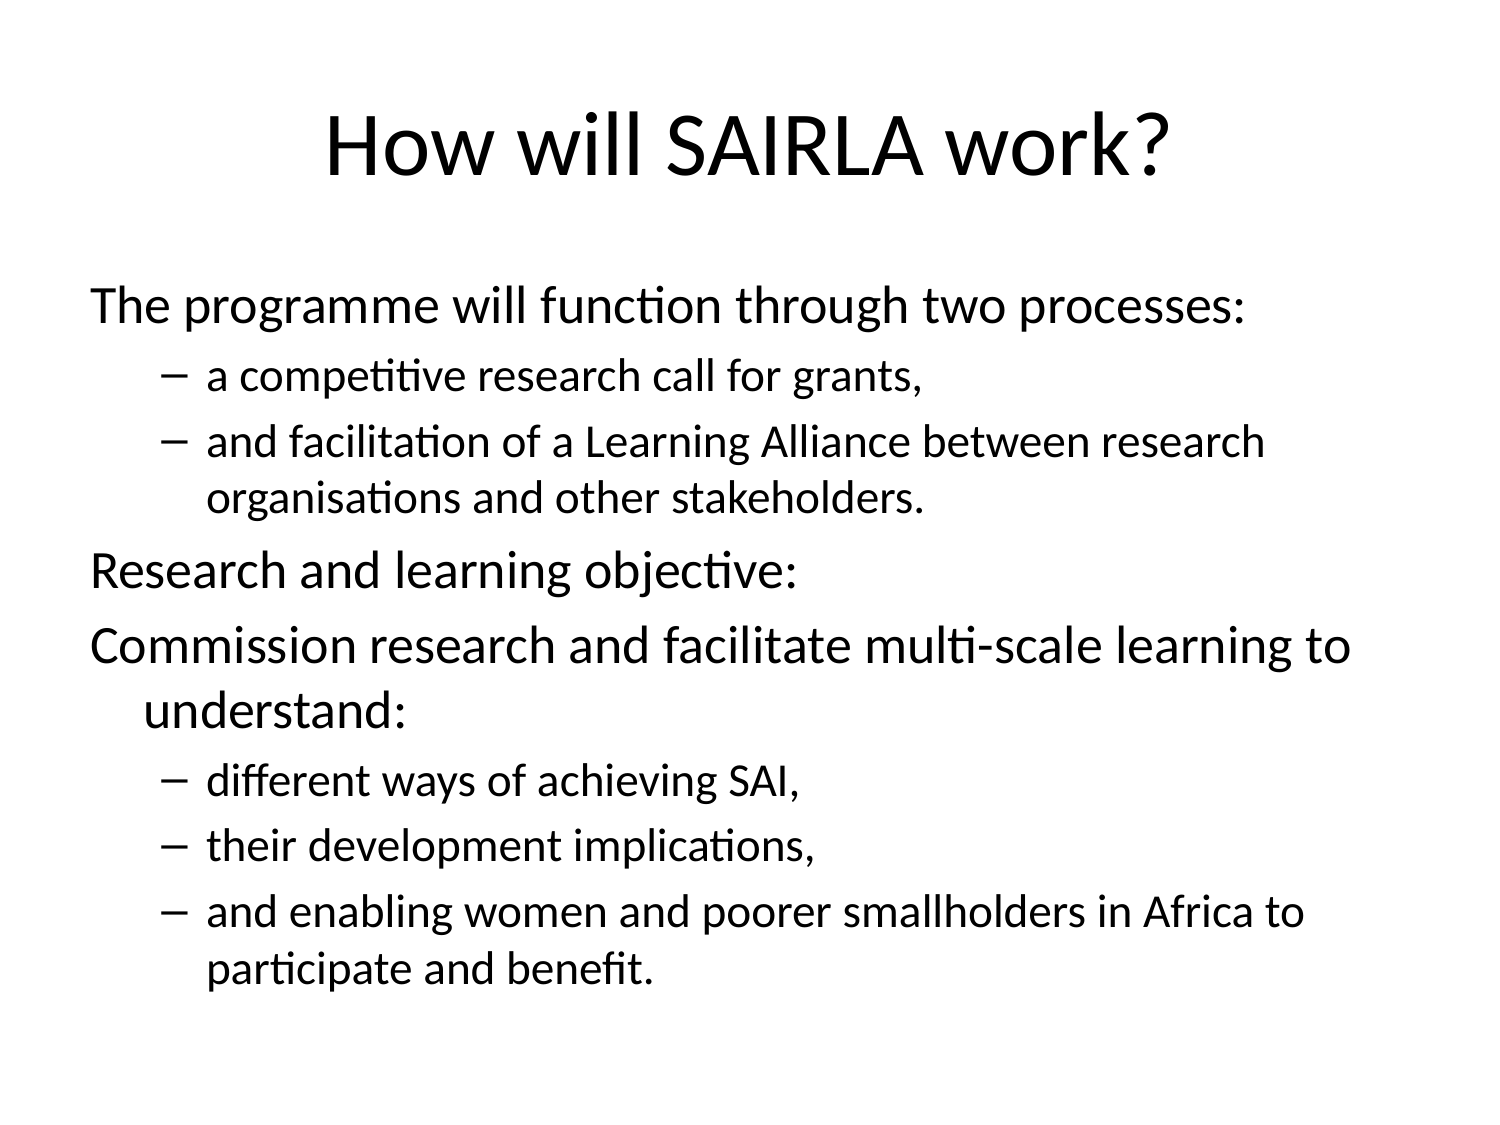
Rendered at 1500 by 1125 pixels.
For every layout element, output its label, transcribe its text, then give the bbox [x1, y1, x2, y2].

list The programme will function through two processes: a competitive research call for grants, and facilitation of a Learning Alliance between research organisations and other stakeholders. Research and learning objective: Commission research and facilitate multi-scale learning to understand: different ways of achieving SAI, their development implications, and enabling women and poorer smallholders in Africa to participate and benefit. [75, 262, 1425, 1005]
title How will SAIRLA work? [75, 45, 1425, 233]
